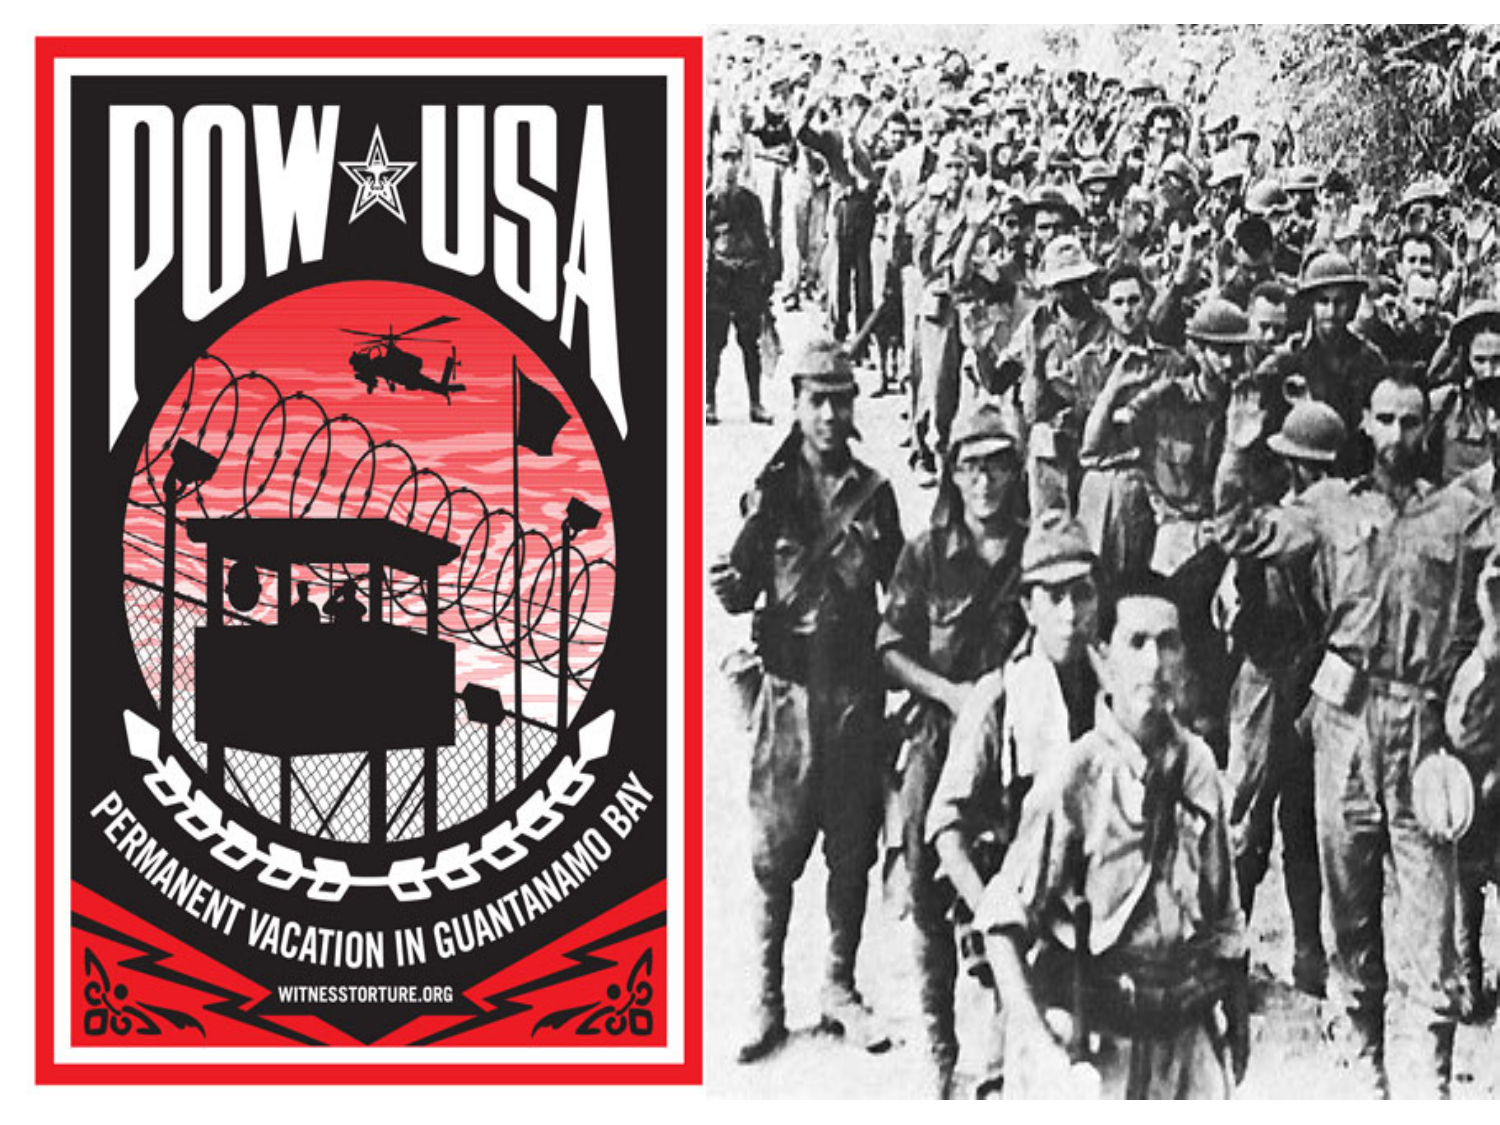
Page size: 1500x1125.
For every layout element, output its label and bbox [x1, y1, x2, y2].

picture [706, 24, 1500, 1101]
list [0, 0, 742, 1125]
